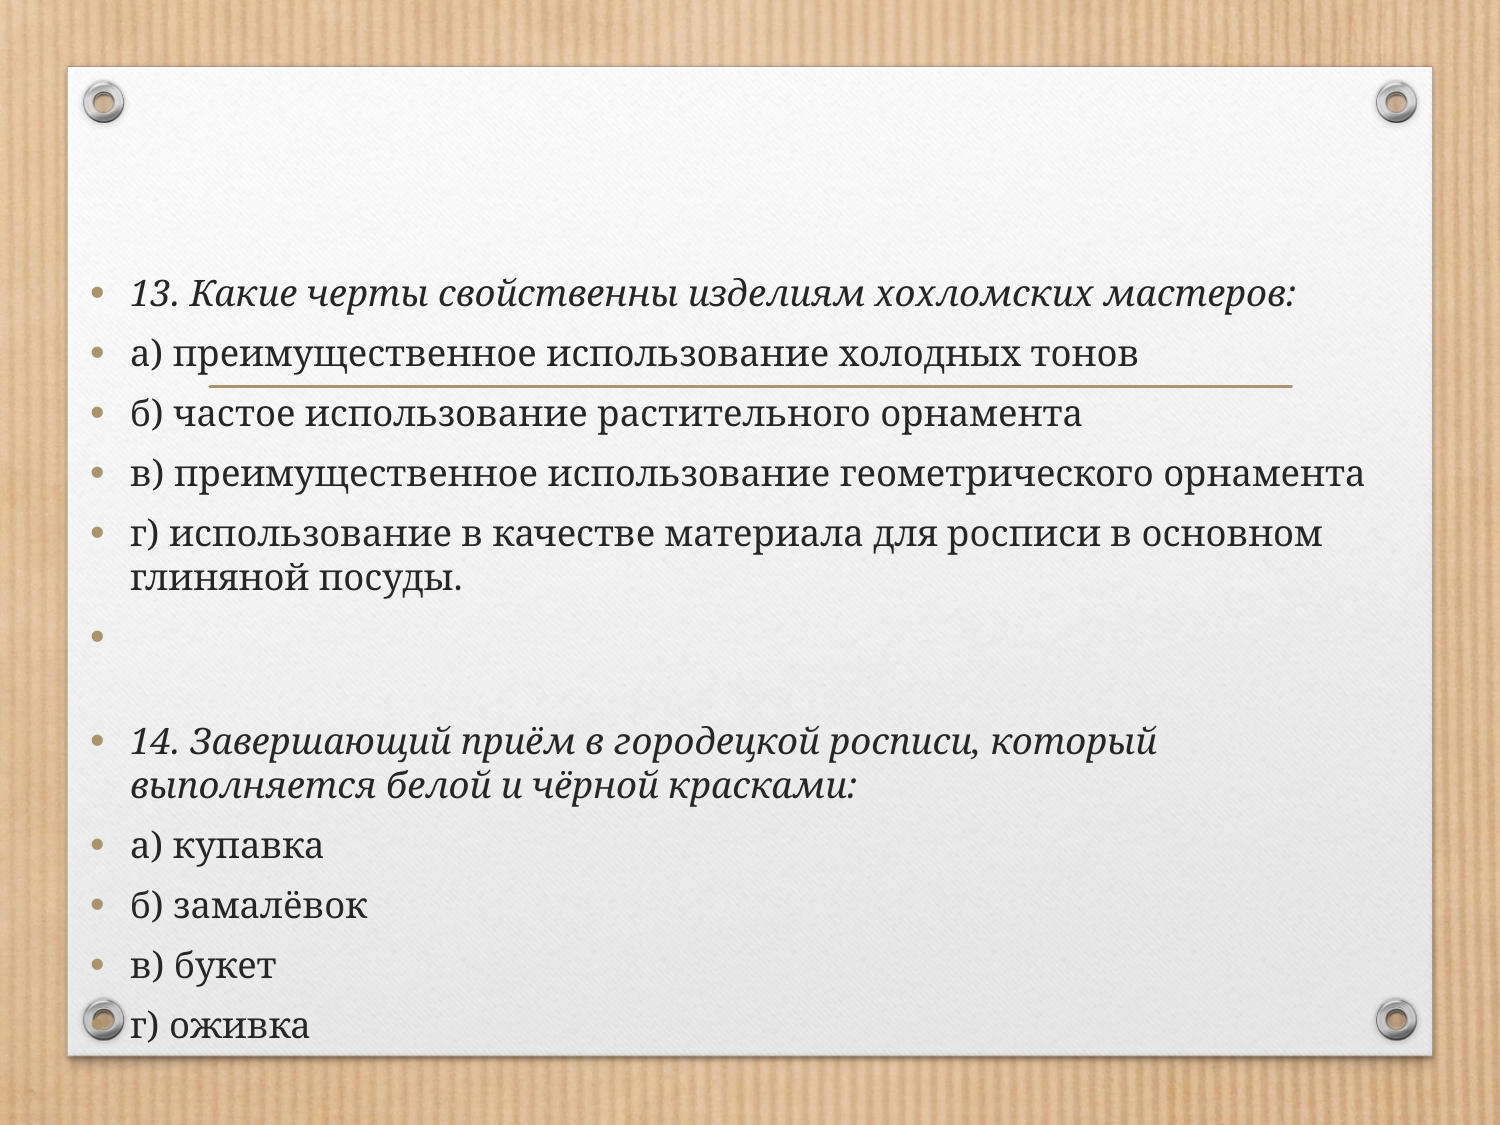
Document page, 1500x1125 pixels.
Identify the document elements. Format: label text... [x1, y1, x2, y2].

list 13. Какие черты свойственны изделиям хохломских мастеров: а) преимущественное использование холодных тонов б) частое использование растительного орнамента в) преимущественное использование геометрического орнамента г) использование в качестве материала для росписи в основном глиняной посуды. 14. Завершающий приём в городецкой росписи, который выполняется белой и чёрной красками: а) купавка б) замалёвок в) букет г) оживка [75, 262, 1425, 1059]
picture [0, 0, 1500, 1125]
